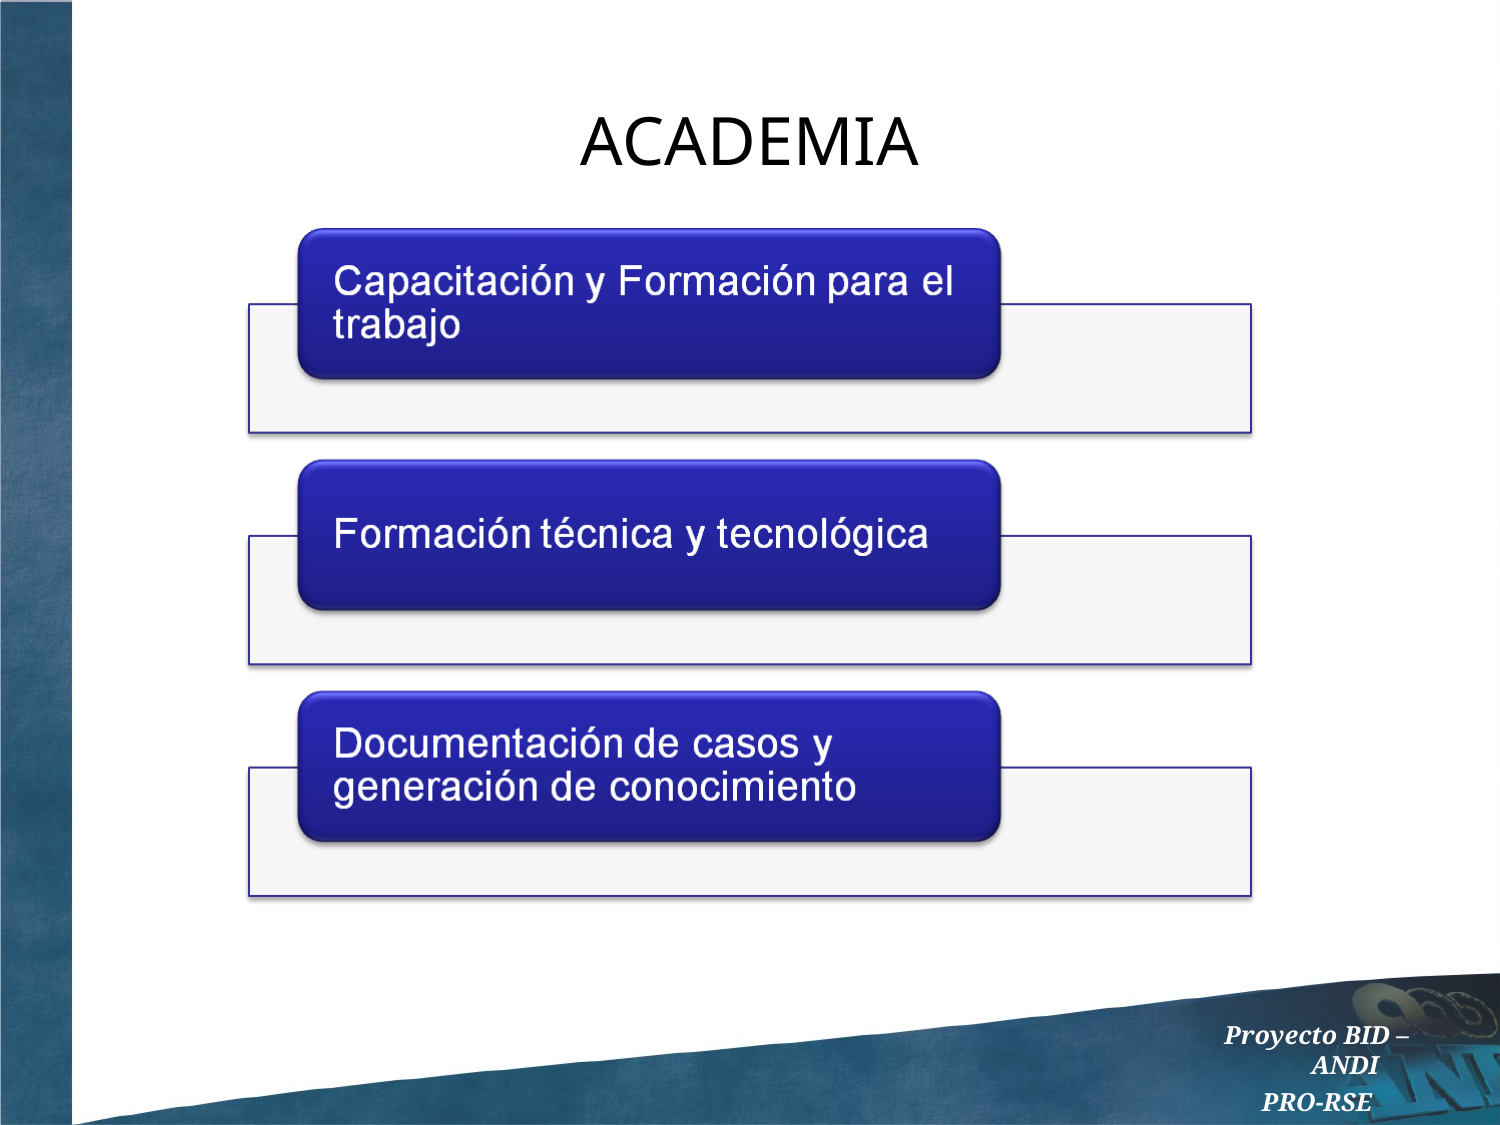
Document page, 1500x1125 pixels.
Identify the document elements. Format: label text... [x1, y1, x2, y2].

text_box Proyecto BID – ANDI PRO-RSE [1174, 1012, 1459, 1079]
picture [0, 0, 1500, 1125]
title ACADEMIA [75, 45, 1425, 233]
